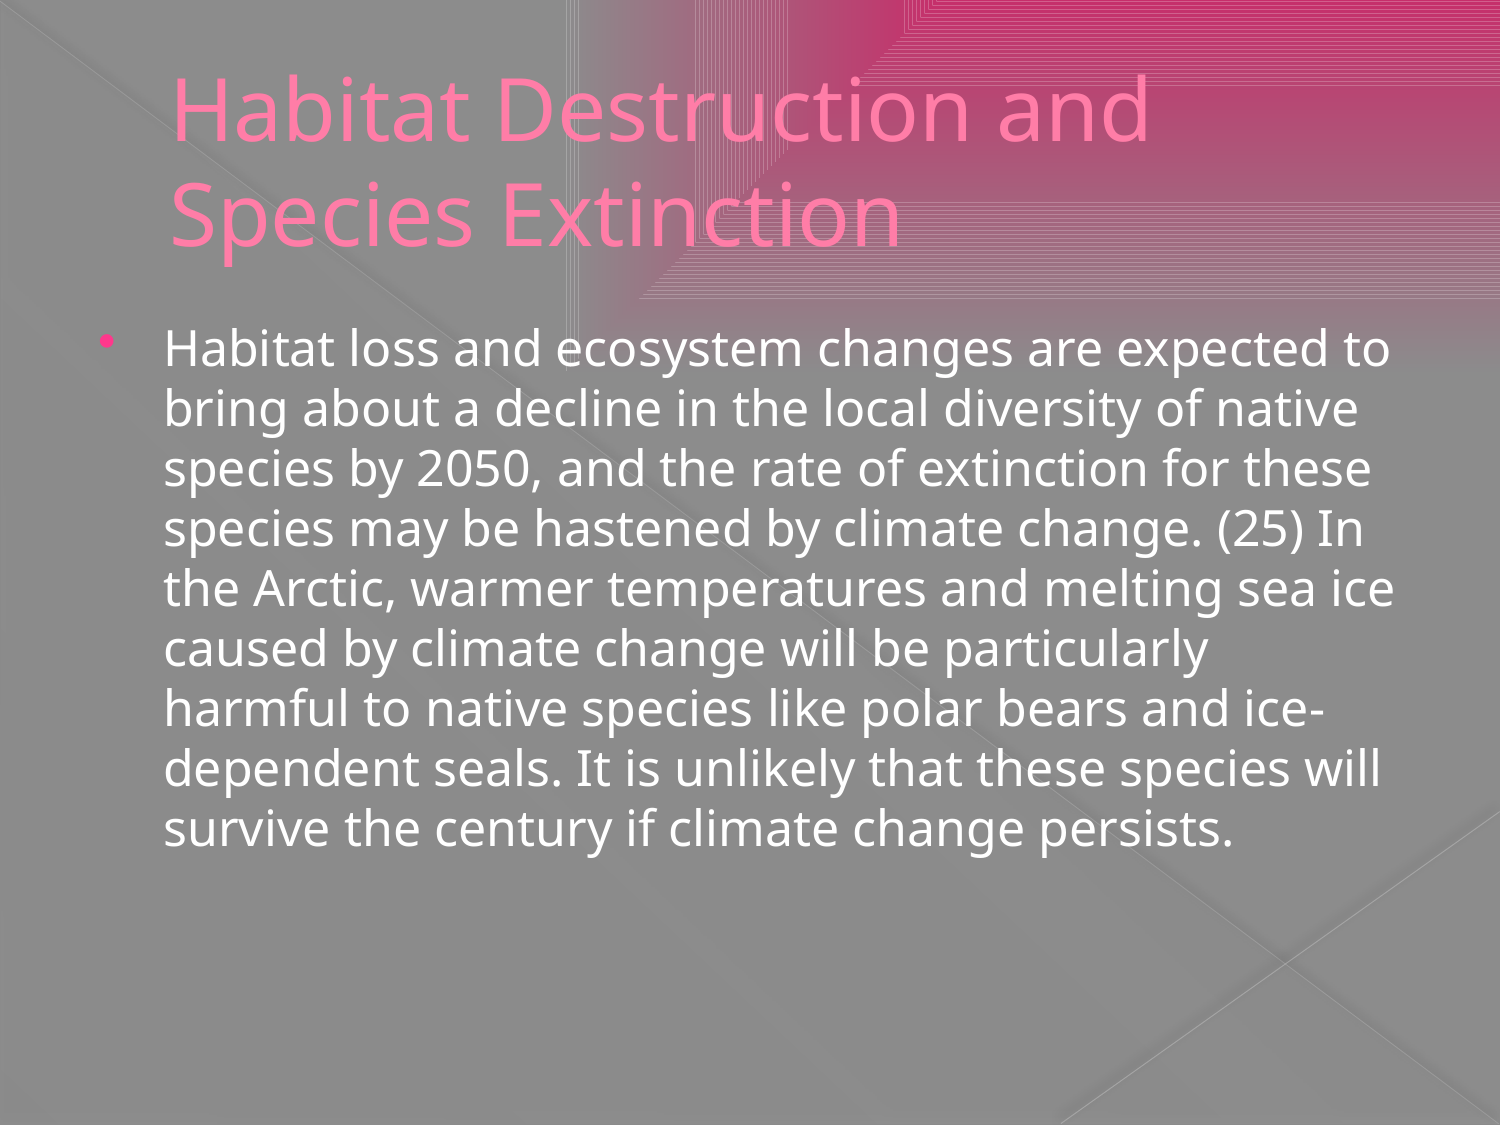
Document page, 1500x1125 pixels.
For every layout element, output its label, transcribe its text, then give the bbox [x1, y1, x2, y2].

list Habitat loss and ecosystem changes are expected to bring about a decline in the local diversity of native species by 2050, and the rate of extinction for these species may be hastened by climate change. (25) In the Arctic, warmer temperatures and melting sea ice caused by climate change will be particularly harmful to native species like polar bears and ice-dependent seals. It is unlikely that these species will survive the century if climate change persists. [75, 308, 1425, 1059]
title Habitat Destruction and Species Extinction [75, 43, 1425, 274]
